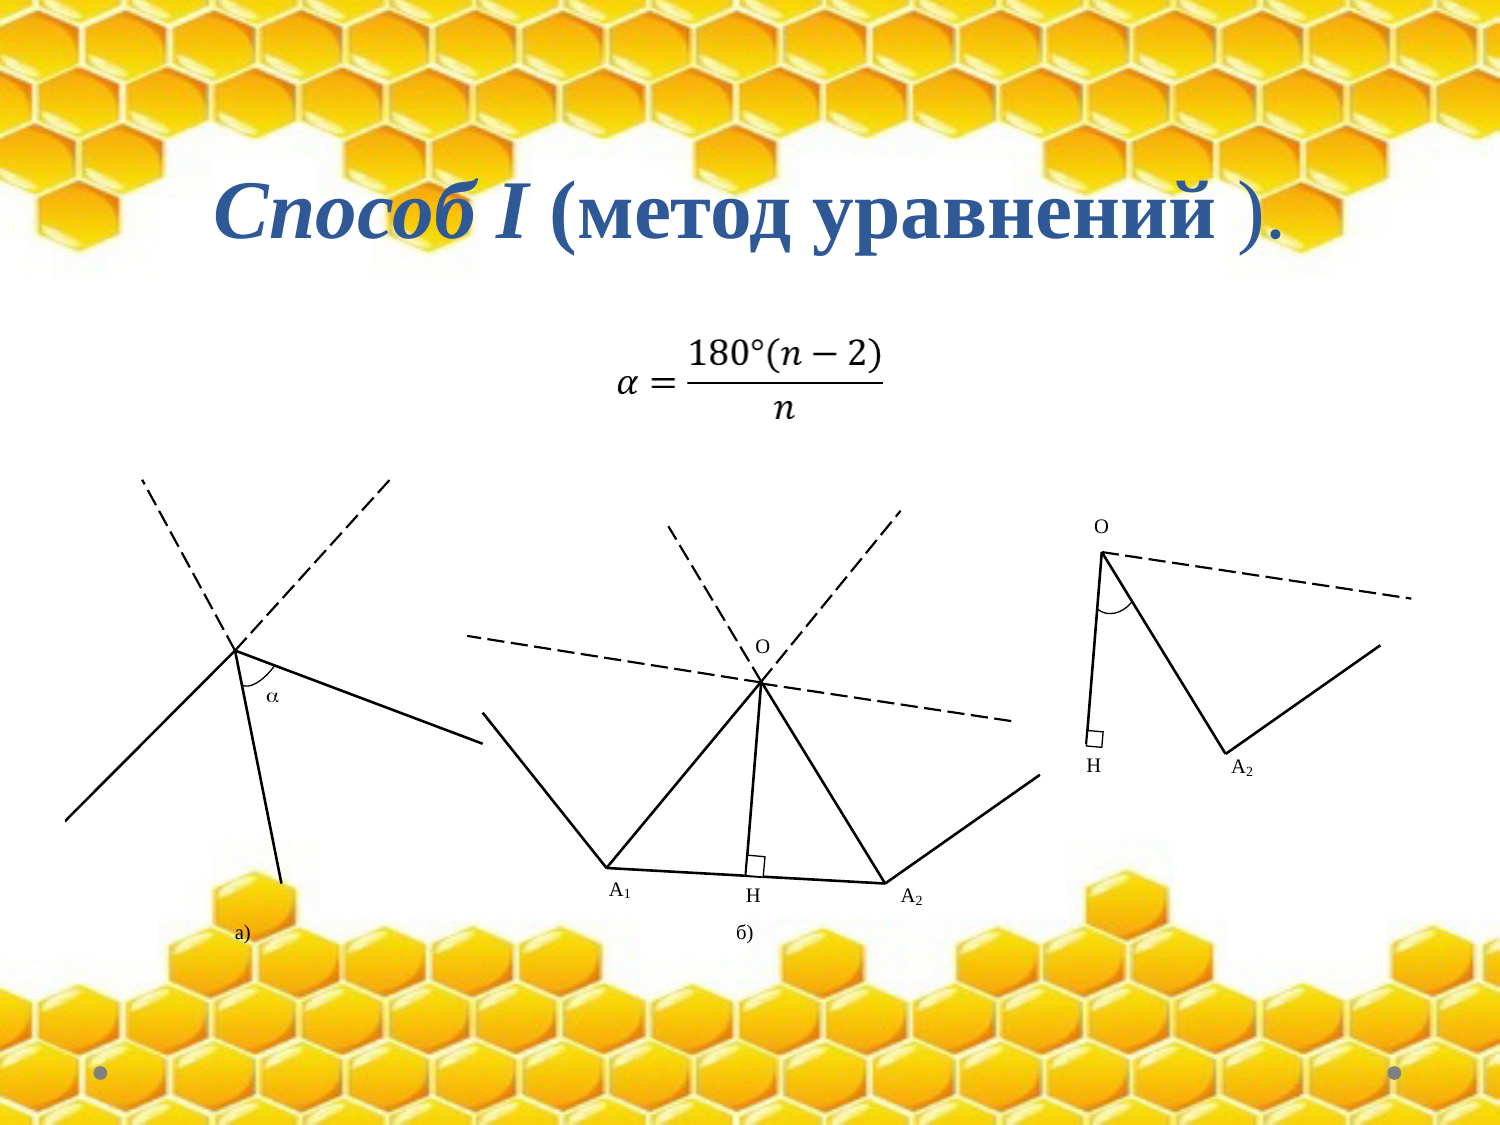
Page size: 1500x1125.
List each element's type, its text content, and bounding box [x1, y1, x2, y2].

picture [0, 0, 1500, 1125]
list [64, 444, 1415, 969]
title Способ I (метод уравнений ). [75, 0, 1425, 263]
text_box [595, 326, 905, 428]
